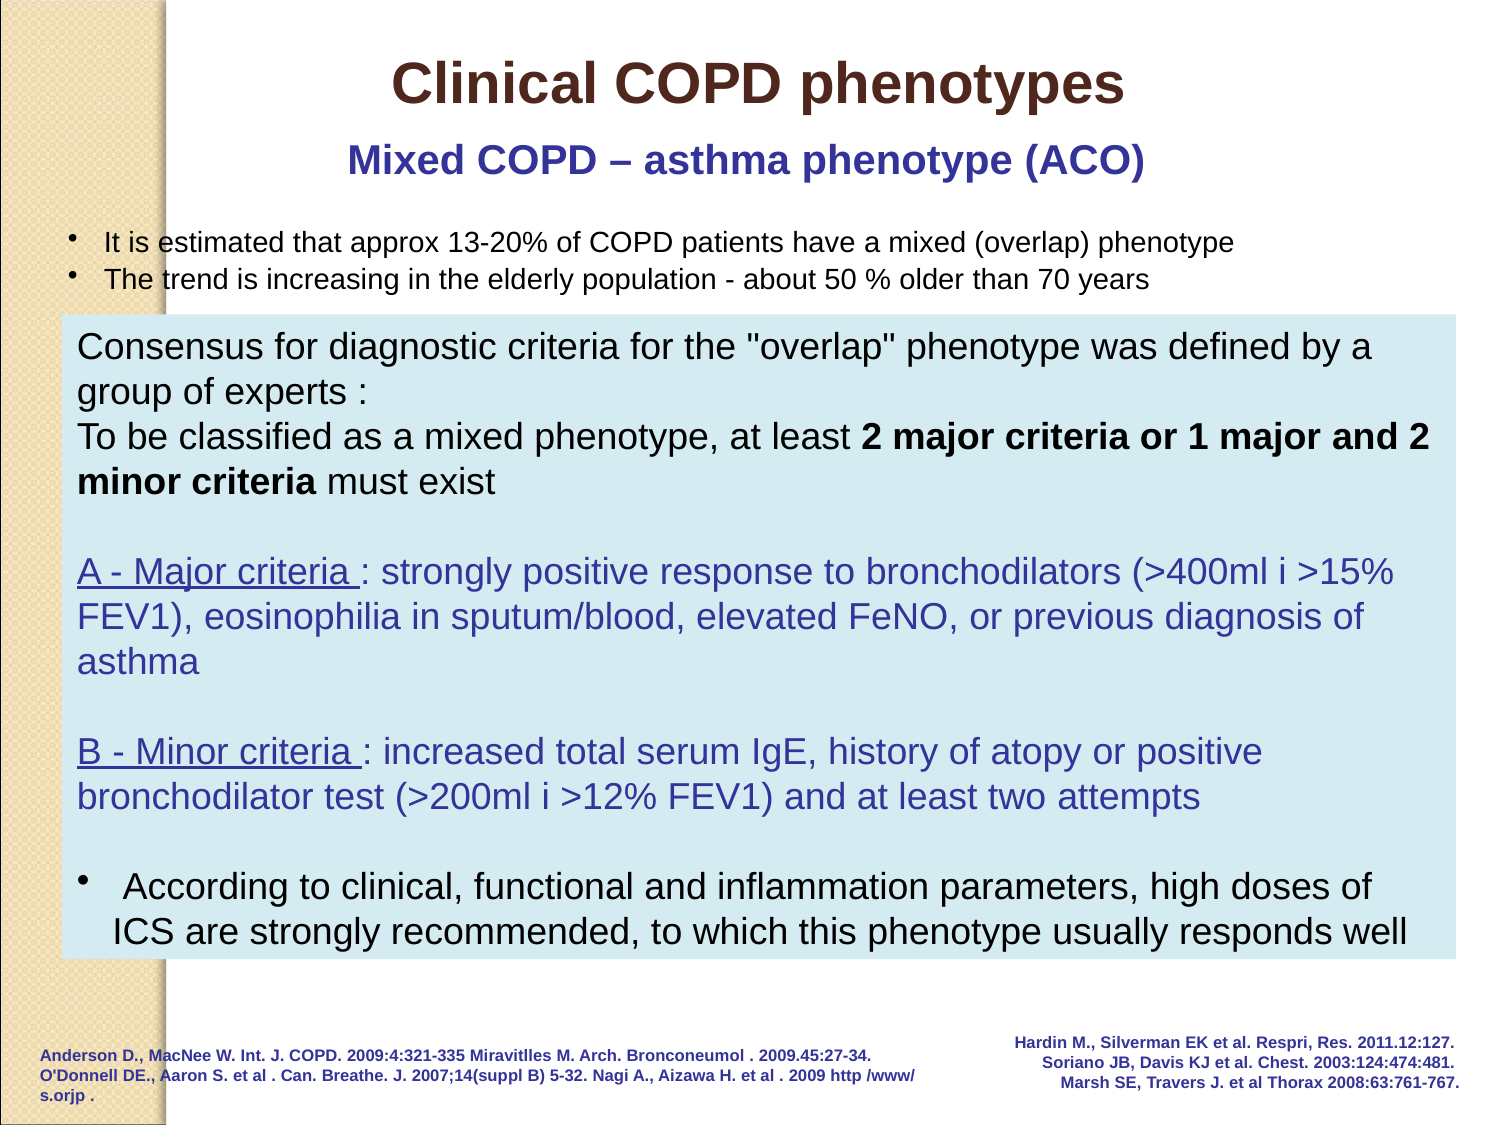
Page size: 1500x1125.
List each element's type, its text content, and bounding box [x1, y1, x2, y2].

text_box Mixed COPD – asthma phenotype (ACO) [150, 125, 1343, 190]
text_box Clinical COPD phenotypes [162, 37, 1356, 123]
text_box Anderson D., MacNee W. Int. J. COPD. 2009:4:321-335 Miravitlles M. Arch. Bronconeumol . 2009.45:27-34. O'Donnell DE., Aaron S. et al . Can. Breathe. J. 2007;14(suppl B) 5-32. Nagi A., Aizawa H. et al . 2009 http /www/ s.orjp . [24, 1037, 963, 1113]
text_box Consensus for diagnostic criteria for the "overlap" phenotype was defined by a group of experts : To be classified as a mixed phenotype, at least 2 major criteria or 1 major and 2 minor criteria must exist A - Major criteria : strongly positive response to bronchodilators (>400ml i >15% FEV1), eosinophilia in sputum/blood, elevated FeNO, or previous diagnosis of asthma B - Minor criteria : increased total serum IgE, history of atopy or positive bronchodilator test (>200ml i >12% FEV1) and at least two attempts According to clinical, functional and inflammation parameters, high doses of ICS are strongly recommended, to which this phenotype usually responds well [62, 314, 1456, 960]
text_box Hardin M., Silverman EK et al. Respri, Res. 2011.12:127. Soriano JB, Davis KJ et al. Chest. 2003:124:474:481. Marsh SE, Travers J. et al Thorax 2008:63:761-767. [975, 1024, 1475, 1100]
text_box It is estimated that approx 13-20% of COPD patients have a mixed (overlap) phenotype The trend is increasing in the elderly population - about 50 % older than 70 years [53, 219, 1447, 705]
picture [0, 0, 166, 1125]
